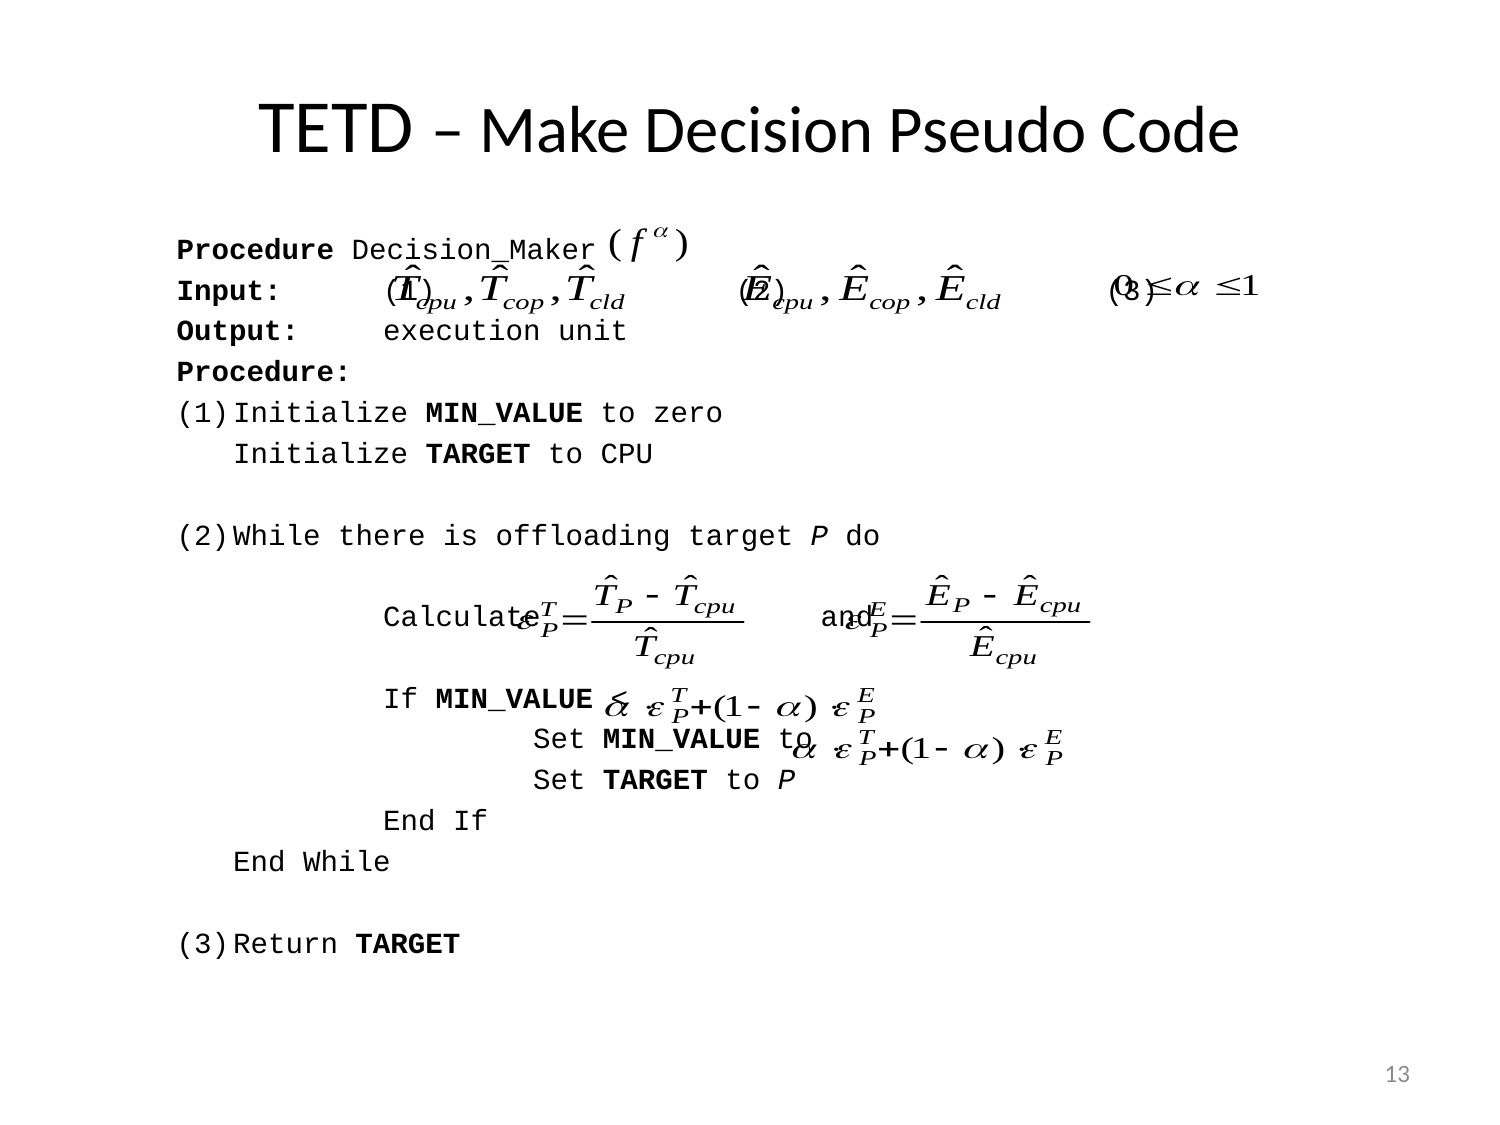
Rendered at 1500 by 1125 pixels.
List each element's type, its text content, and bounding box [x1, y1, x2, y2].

title TETD – Make Decision Pseudo Code [75, 45, 1425, 200]
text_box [784, 721, 1072, 774]
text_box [386, 257, 636, 322]
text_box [733, 257, 1015, 322]
list Procedure Decision_Maker Input: (1) (2) (3) Output: execution unit Procedure: (1) Initialize MIN_VALUE to zero Initialize TARGET to CPU (2) While there is offloading target P do Calculate and If MIN_VALUE < Set MIN_VALUE to Set TARGET to P End If End While (3) Return TARGET [161, 222, 1500, 1005]
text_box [1106, 267, 1266, 305]
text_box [597, 679, 884, 732]
slide_number 13 [1074, 1042, 1425, 1103]
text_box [508, 569, 754, 676]
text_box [602, 214, 697, 270]
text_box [836, 568, 1099, 676]
